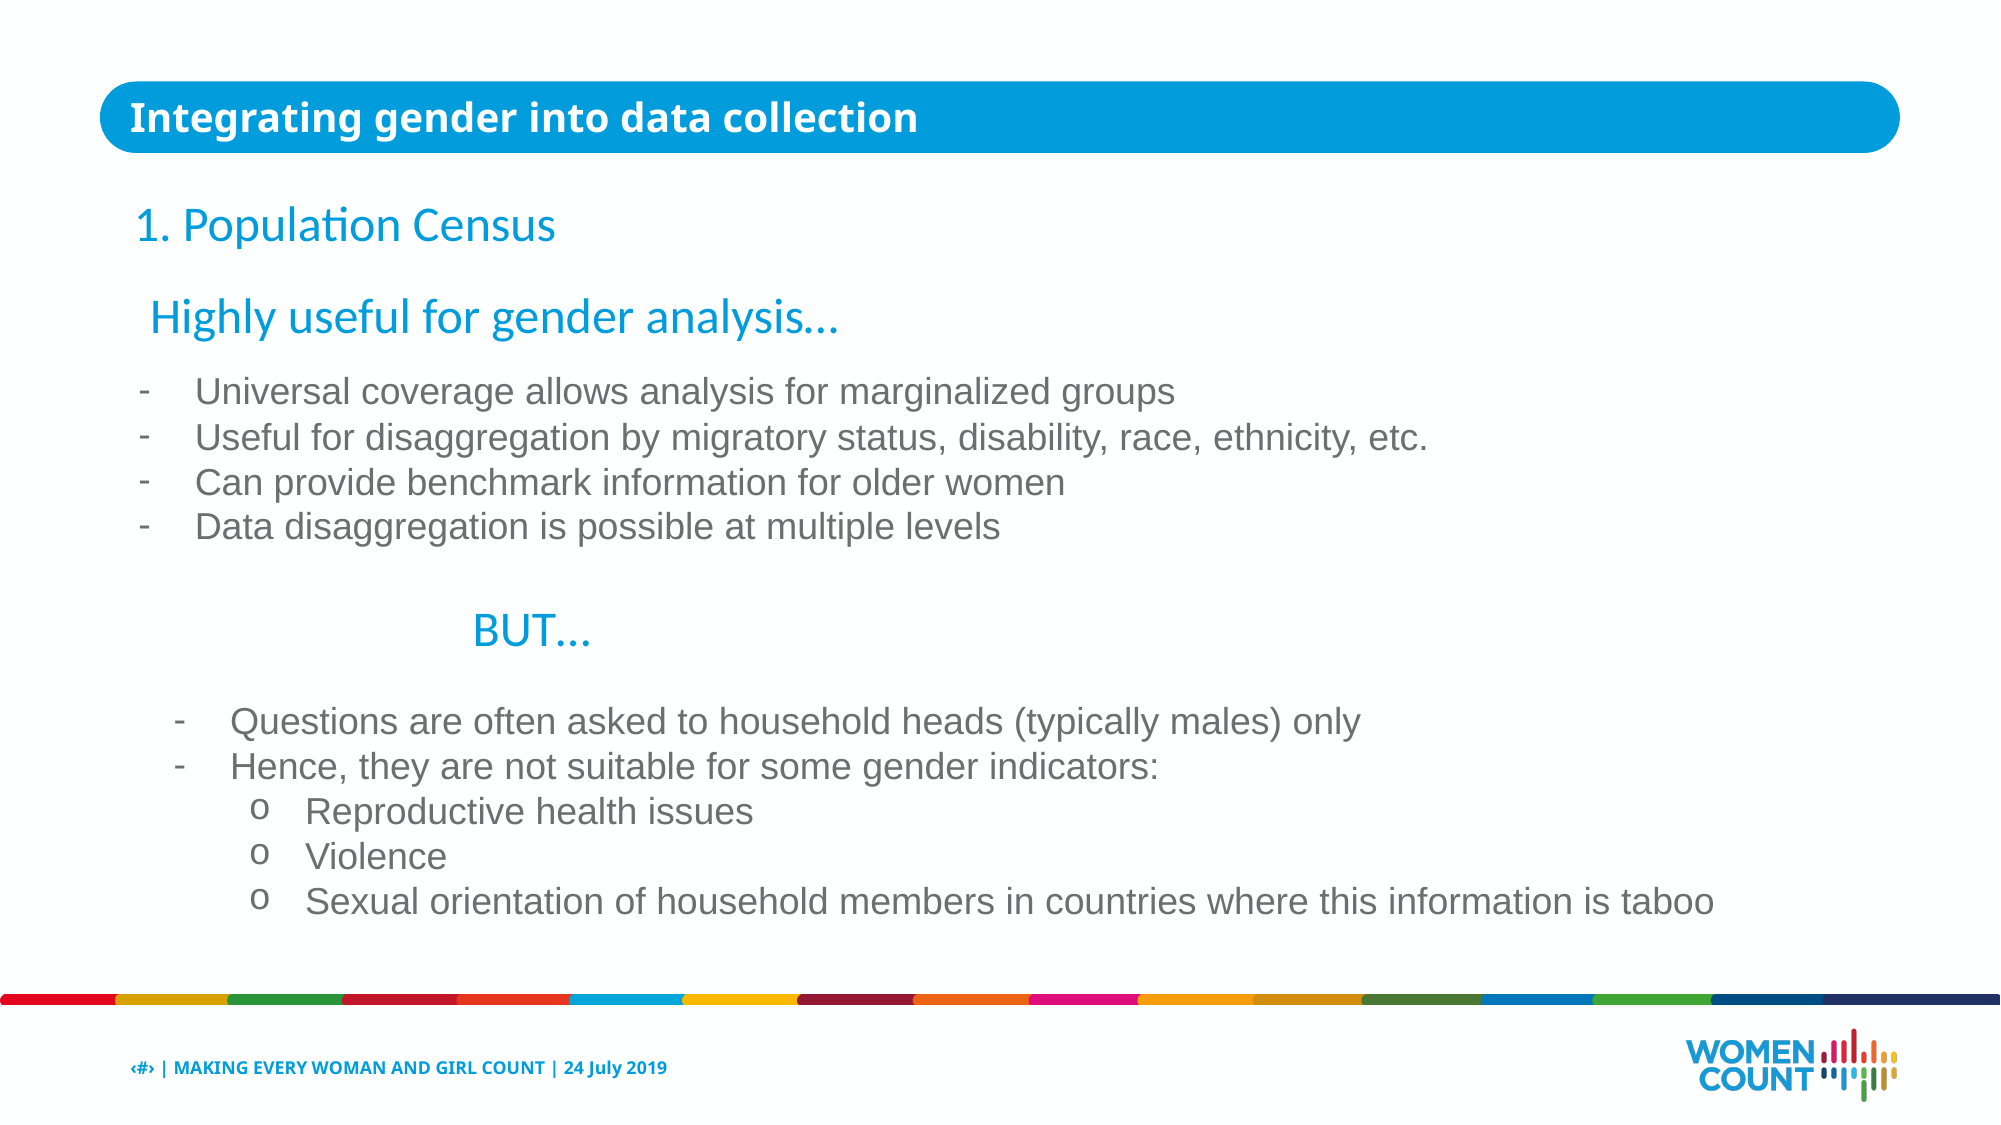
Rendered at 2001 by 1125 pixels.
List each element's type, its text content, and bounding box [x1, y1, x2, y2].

text_box 1. Population Census [119, 184, 583, 260]
list Integrating gender into data collection [130, 92, 1872, 142]
text_box Highly useful for gender analysis… [135, 276, 854, 351]
text_box Questions are often asked to household heads (typically males) only Hence, they are not suitable for some gender indicators: Reproductive health issues Violence Sexual orientation of household members in countries where this information is taboo [158, 689, 1730, 930]
text_box Universal coverage allows analysis for marginalized groups Useful for disaggregation by migratory status, disability, race, ethnicity, etc. Can provide benchmark information for older women Data disaggregation is possible at multiple levels [123, 360, 1456, 555]
text_box BUT… [457, 589, 606, 665]
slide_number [130, 1056, 1198, 1078]
